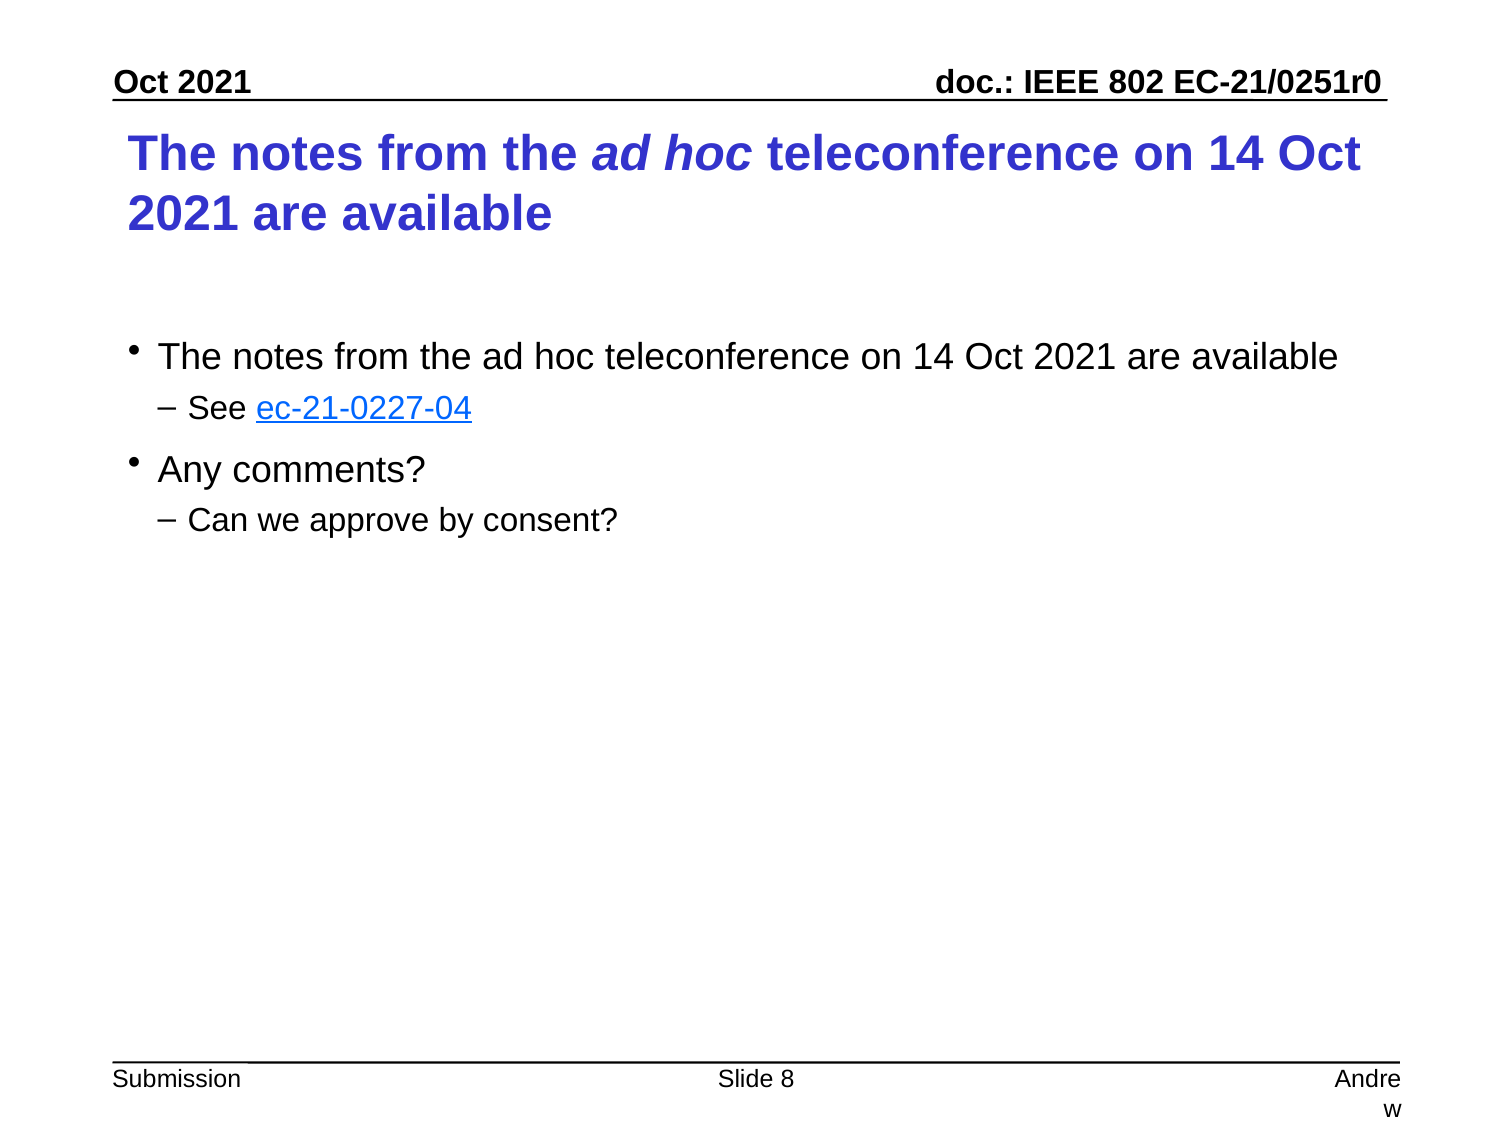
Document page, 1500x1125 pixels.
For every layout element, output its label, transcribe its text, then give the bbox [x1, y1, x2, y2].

title The notes from the ad hoc teleconference on 14 Oct 2021 are available [112, 112, 1388, 288]
slide_number Slide 8 [709, 1061, 803, 1093]
list The notes from the ad hoc teleconference on 14 Oct 2021 are available See ec-21-0227-04 Any comments? Can we approve by consent? [112, 324, 1388, 1000]
footer Andrew Myles, Cisco [1320, 1061, 1402, 1093]
